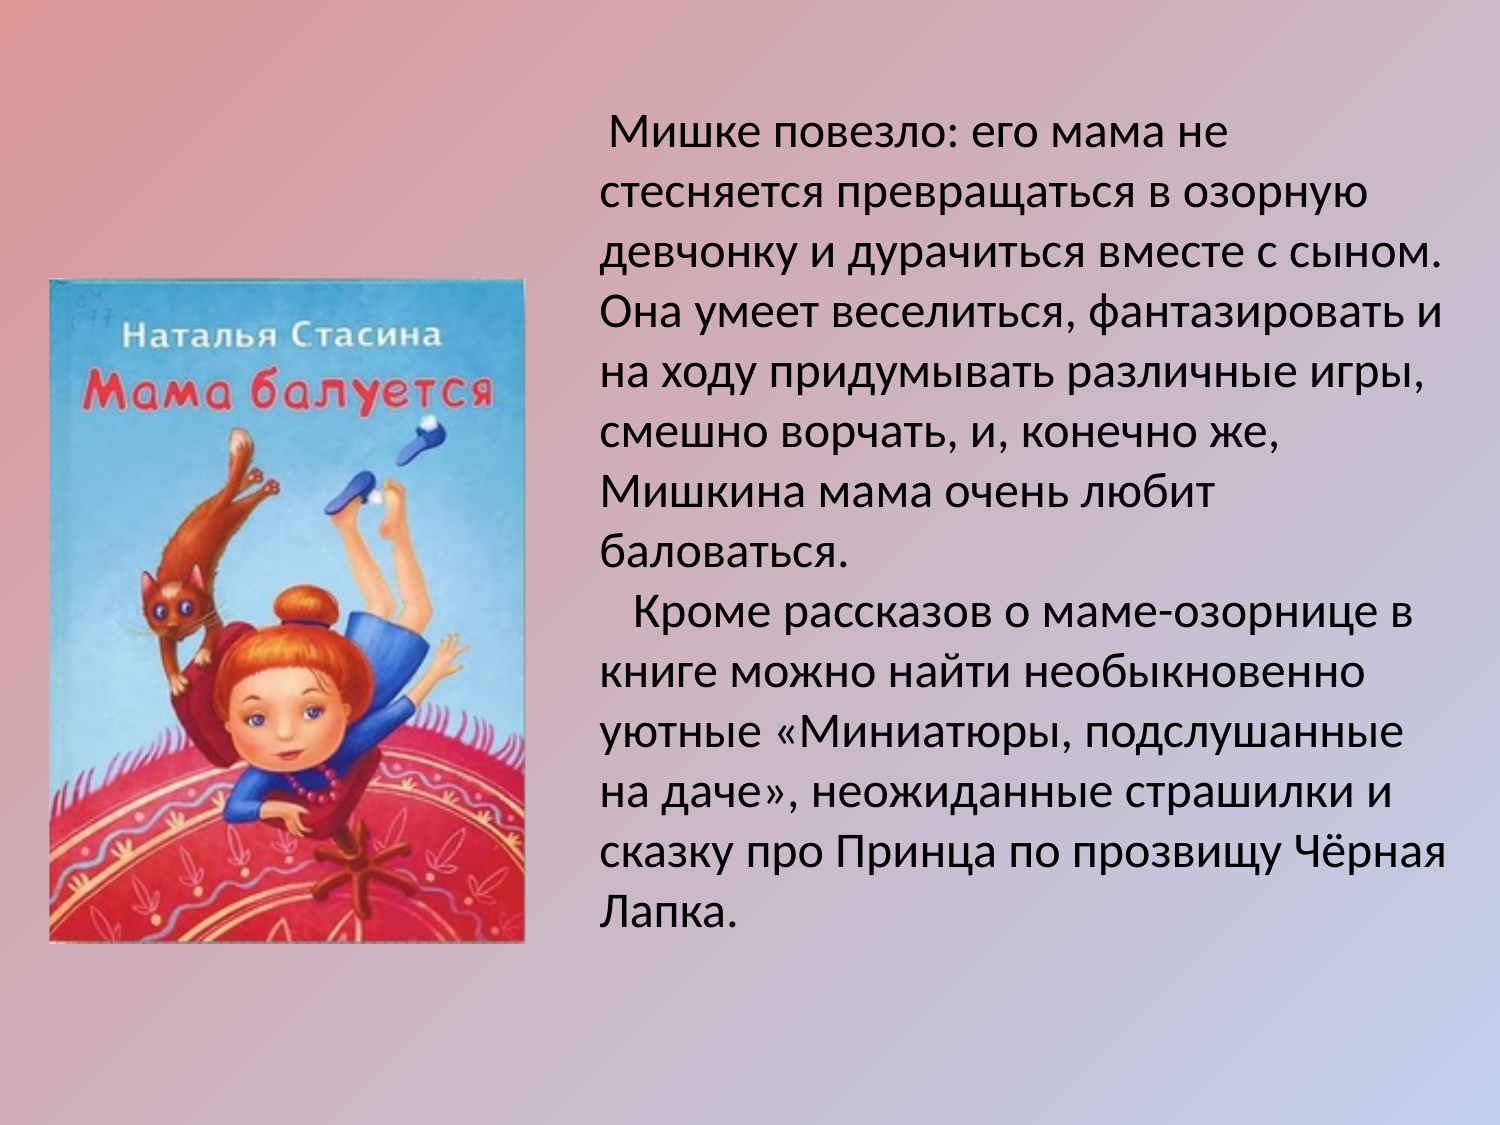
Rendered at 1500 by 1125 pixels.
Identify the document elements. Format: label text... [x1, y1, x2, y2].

text_box Мишке повезло: его мама не стесняется превращаться в озорную девчонку и дурачиться вместе с сыном. Она умеет веселиться, фантазировать и на ходу придумывать различные игры, смешно ворчать, и, конечно же, Мишкина мама очень любит баловаться. Кроме рассказов о маме-озорнице в книге можно найти необыкновенно уютные «Миниатюры, подслушанные на даче», неожиданные страшилки и сказку про Принца по прозвищу Чёрная Лапка. [584, 89, 1471, 945]
picture [48, 278, 526, 944]
